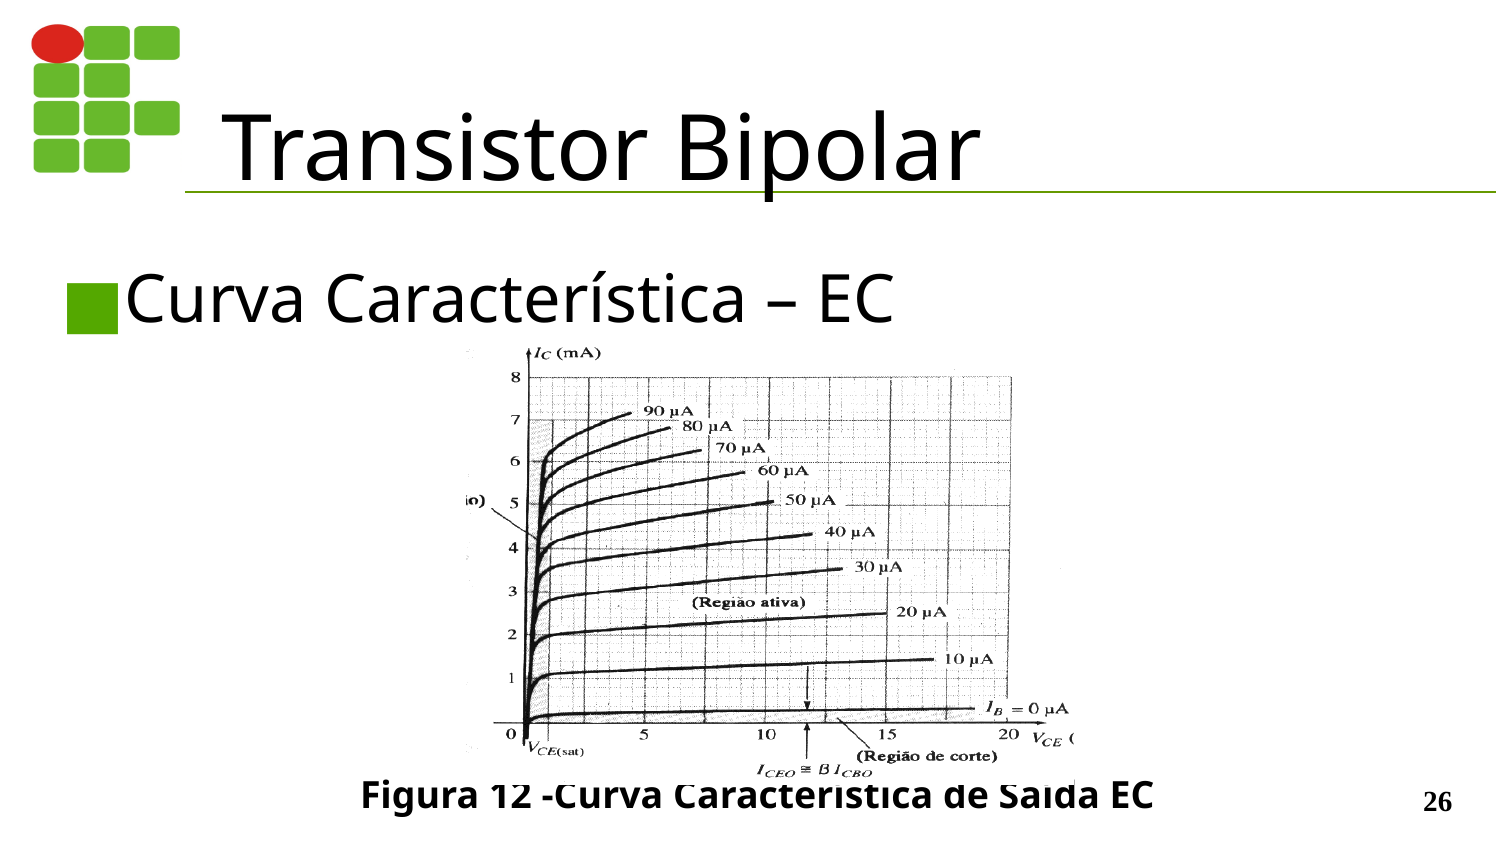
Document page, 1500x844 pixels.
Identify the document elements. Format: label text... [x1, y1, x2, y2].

picture [466, 341, 1075, 786]
title Transistor Bipolar [206, 26, 1468, 207]
text_box ‹#› [1155, 774, 1468, 825]
picture [29, 23, 182, 174]
list Curva Característica – EC Figura 12 -Curva Característica de Saída EC [46, 248, 1469, 774]
